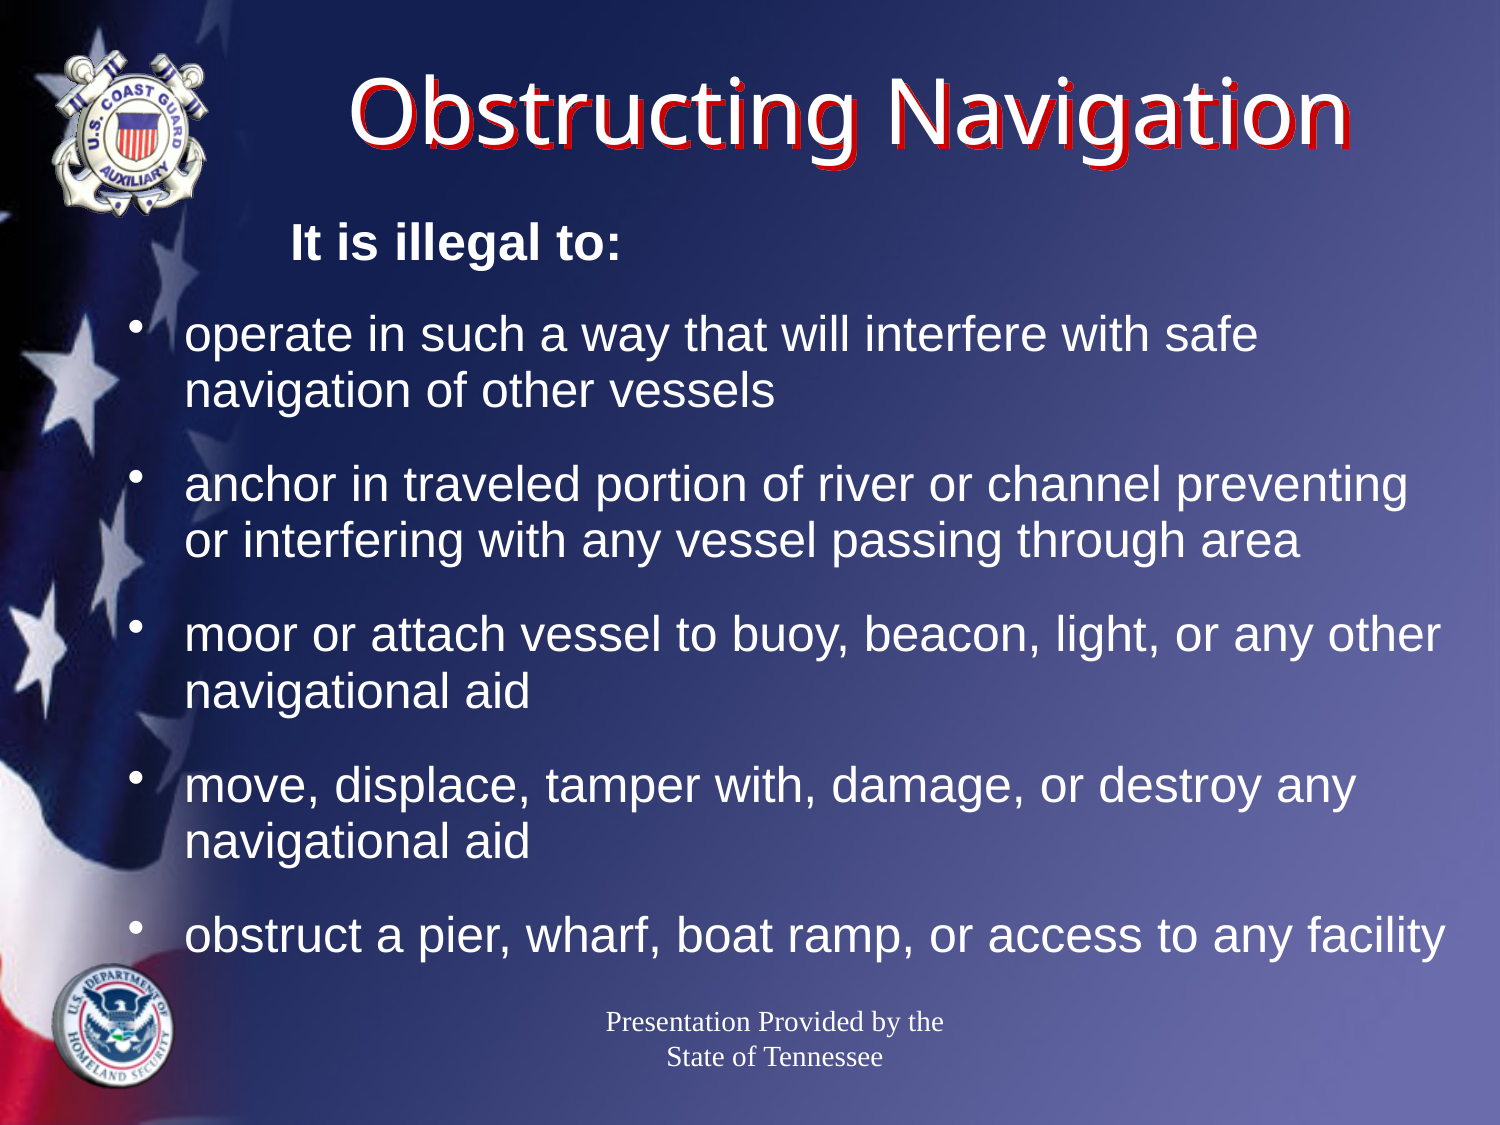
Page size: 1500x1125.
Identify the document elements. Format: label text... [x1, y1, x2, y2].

text_box Presentation Provided by the State of Tennessee [562, 994, 988, 1080]
list operate in such a way that will interfere with safe navigation of other vessels anchor in traveled portion of river or channel preventing or interfering with any vessel passing through area moor or attach vessel to buoy, beacon, light, or any other navigational aid move, displace, tamper with, damage, or destroy any navigational aid obstruct a pier, wharf, boat ramp, or access to any facility [112, 298, 1463, 1030]
title Obstructing Navigation [212, 13, 1488, 202]
picture [0, 0, 1500, 1125]
list It is illegal to: [275, 187, 1500, 293]
